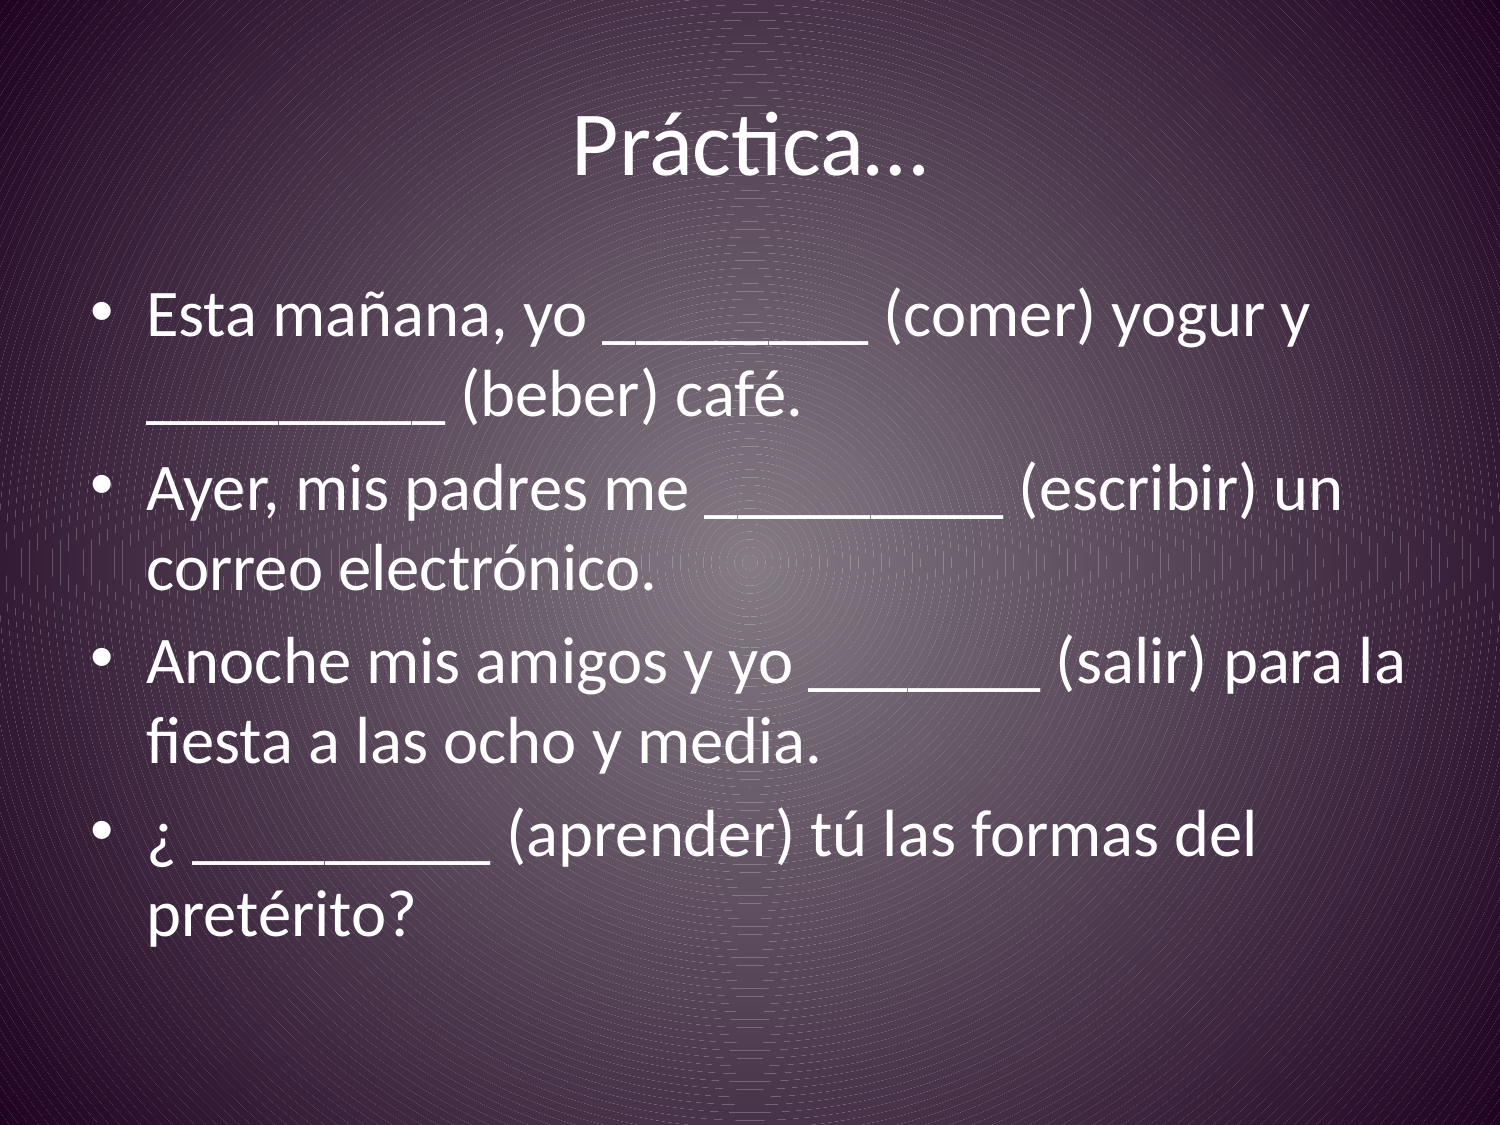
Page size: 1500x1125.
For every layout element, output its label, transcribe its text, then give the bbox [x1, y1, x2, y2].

list Esta mañana, yo ________ (comer) yogur y _________ (beber) café. Ayer, mis padres me _________ (escribir) un correo electrónico. Anoche mis amigos y yo _______ (salir) para la fiesta a las ocho y media. ¿ _________ (aprender) tú las formas del pretérito? [75, 262, 1425, 1005]
title Práctica… [75, 45, 1425, 233]
